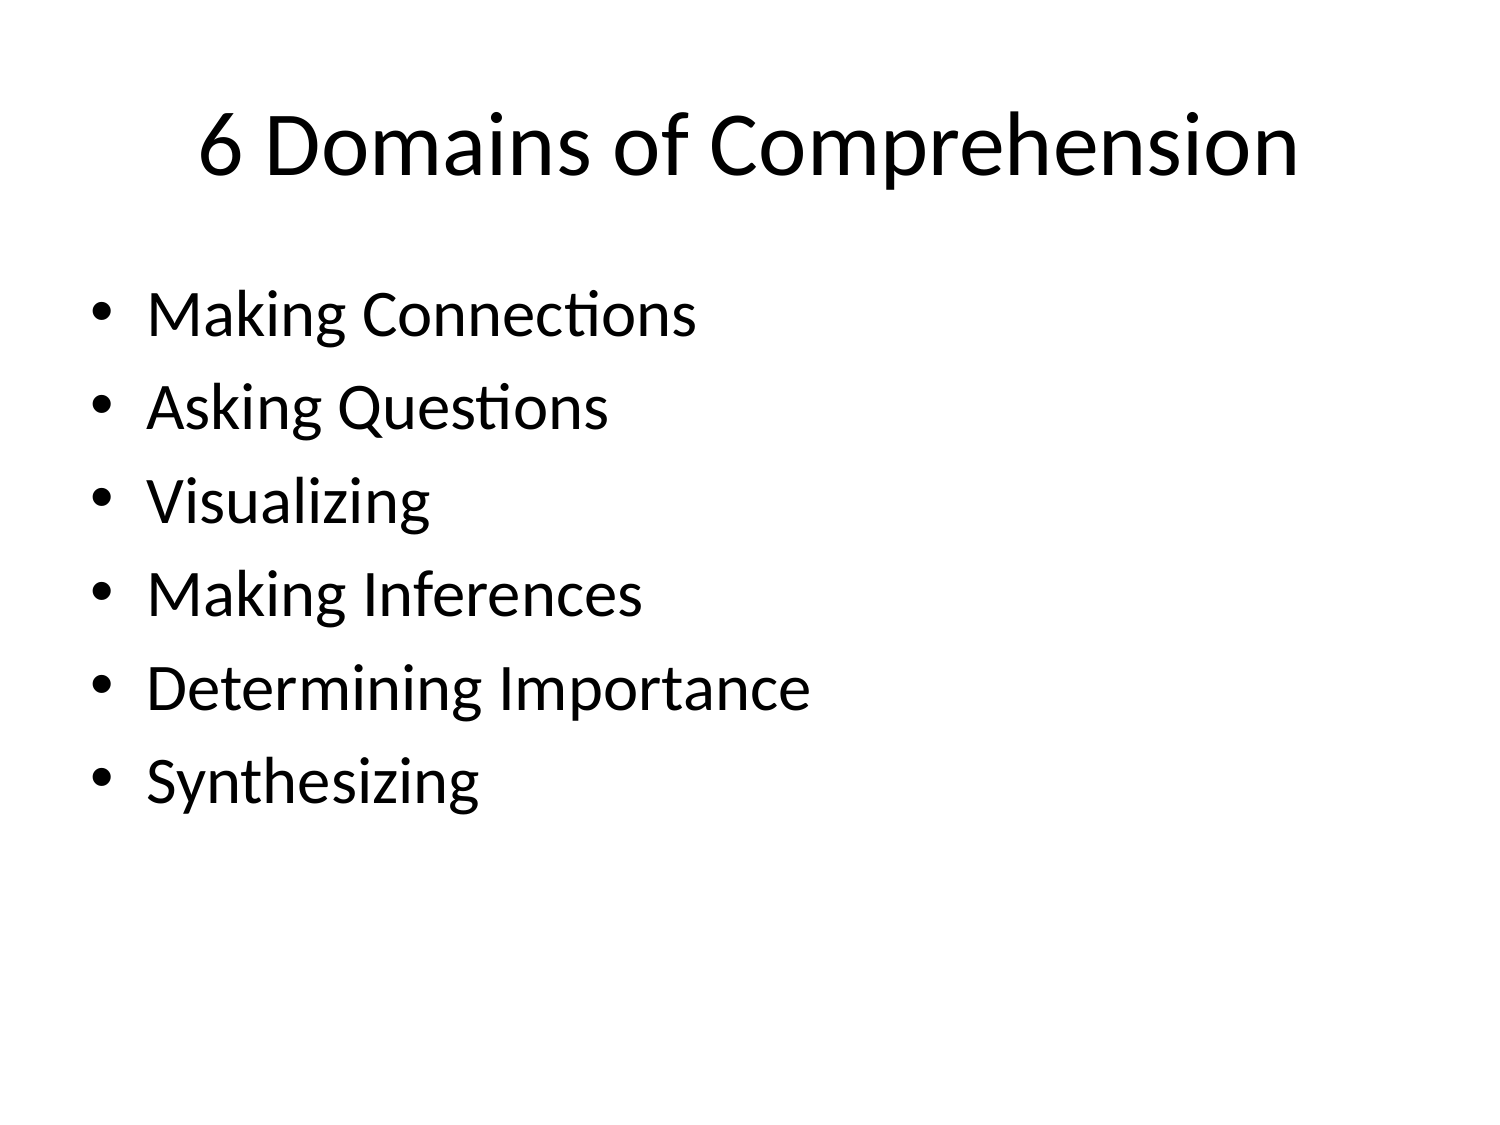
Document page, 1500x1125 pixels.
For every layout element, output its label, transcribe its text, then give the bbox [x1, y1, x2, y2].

list Making Connections Asking Questions Visualizing Making Inferences Determining Importance Synthesizing [75, 262, 1425, 1005]
title 6 Domains of Comprehension [75, 45, 1425, 233]
